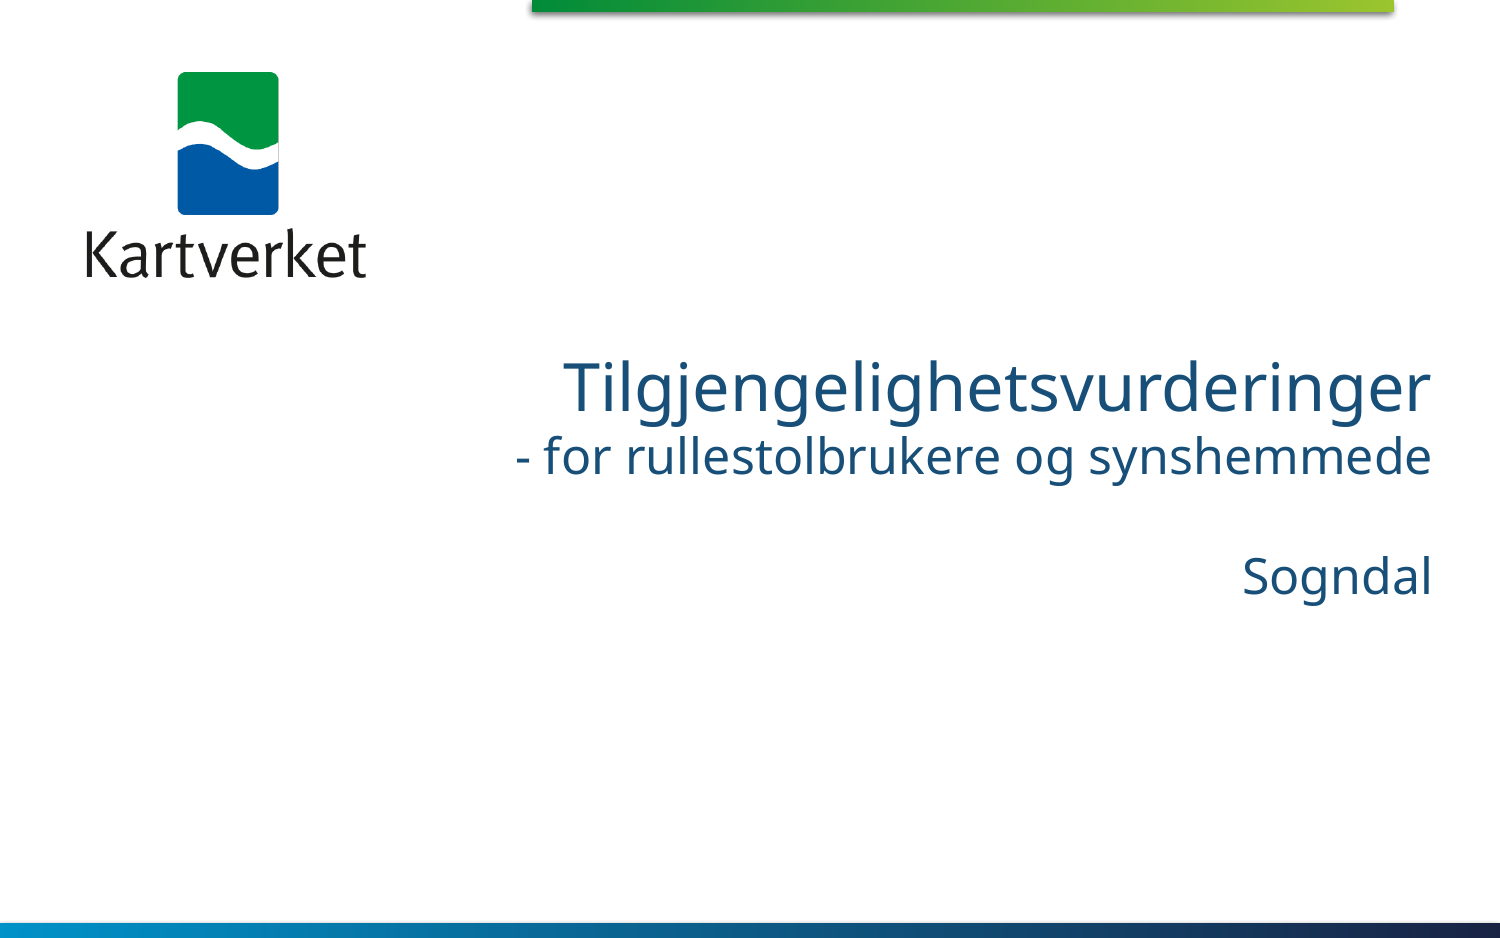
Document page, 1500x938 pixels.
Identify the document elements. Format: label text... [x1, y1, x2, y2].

text_box Tilgjengelighetsvurderinger - for rullestolbrukere og synshemmede Sogndal [66, 337, 1449, 613]
